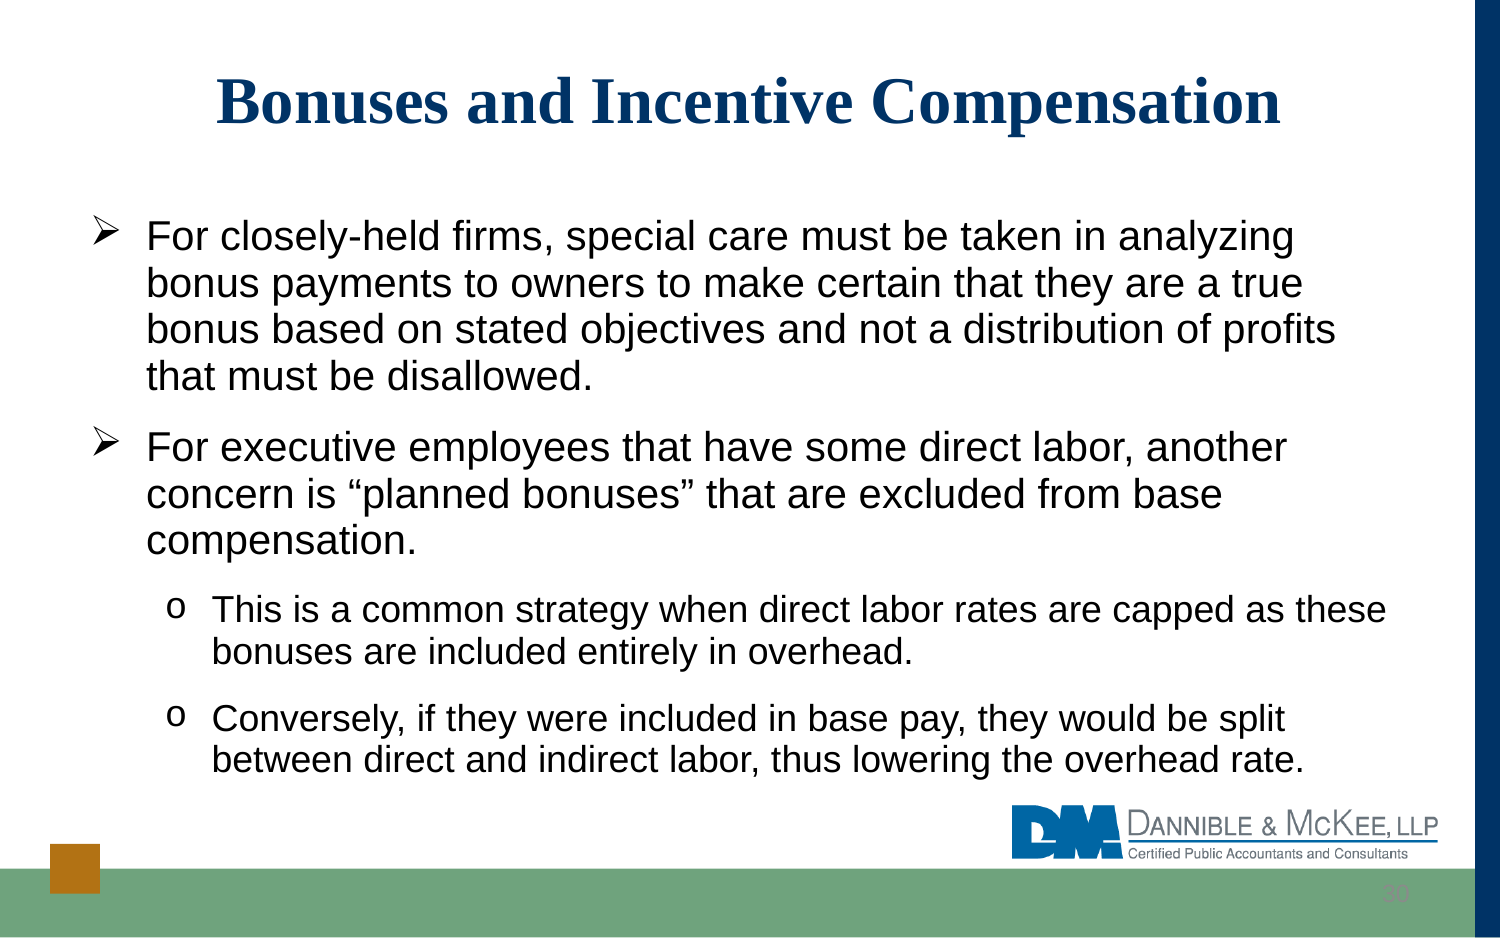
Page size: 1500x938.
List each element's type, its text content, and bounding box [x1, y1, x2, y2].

title Bonuses and Incentive Compensation [112, 56, 1388, 219]
picture [1012, 805, 1438, 859]
slide_number 30 [1074, 868, 1425, 919]
list For closely-held firms, special care must be taken in analyzing bonus payments to owners to make certain that they are a true bonus based on stated objectives and not a distribution of profits that must be disallowed. For executive employees that have some direct labor, another concern is “planned bonuses” that are excluded from base compensation. This is a common strategy when direct labor rates are capped as these bonuses are included entirely in overhead. Conversely, if they were included in base pay, they would be split between direct and indirect labor, thus lowering the overhead rate. [75, 206, 1425, 807]
